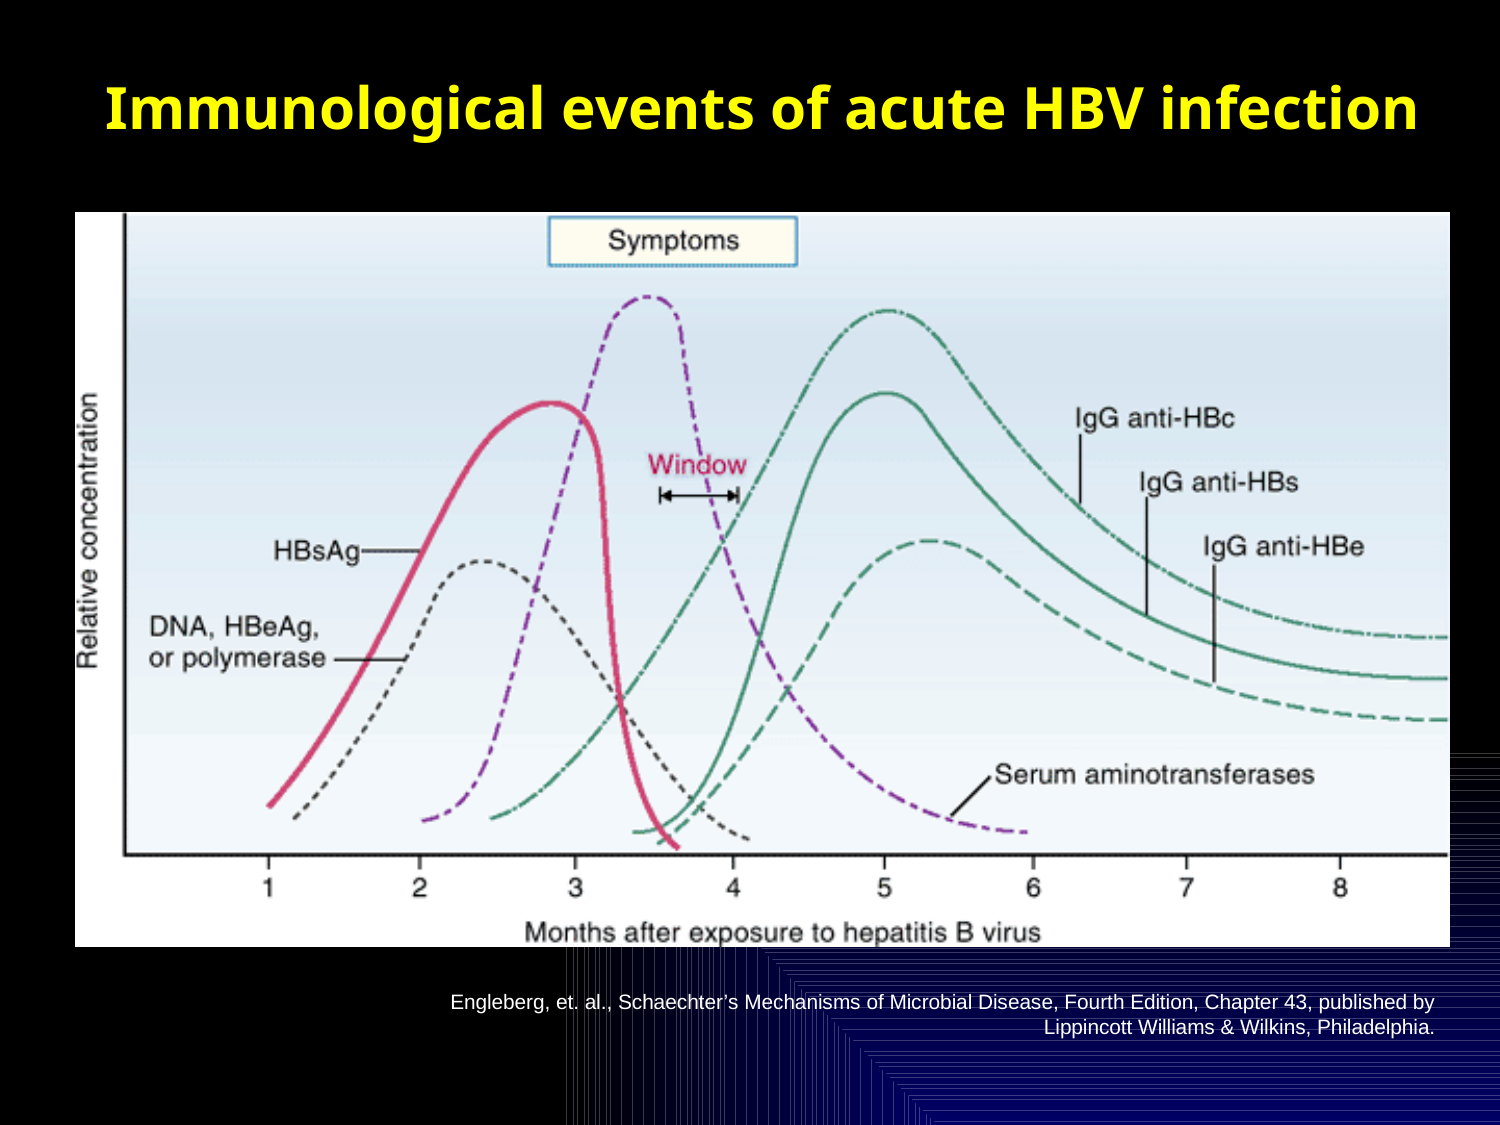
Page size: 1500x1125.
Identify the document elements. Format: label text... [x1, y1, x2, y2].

text_box Engleberg, et. al., Schaechter’s Mechanisms of Microbial Disease, Fourth Edition, Chapter 43, published by Lippincott Williams & Wilkins, Philadelphia. [399, 981, 1450, 1047]
text_box A) Acute [87, 124, 338, 185]
title Immunological events of acute HBV infection [24, 12, 1500, 201]
picture [74, 212, 1451, 947]
